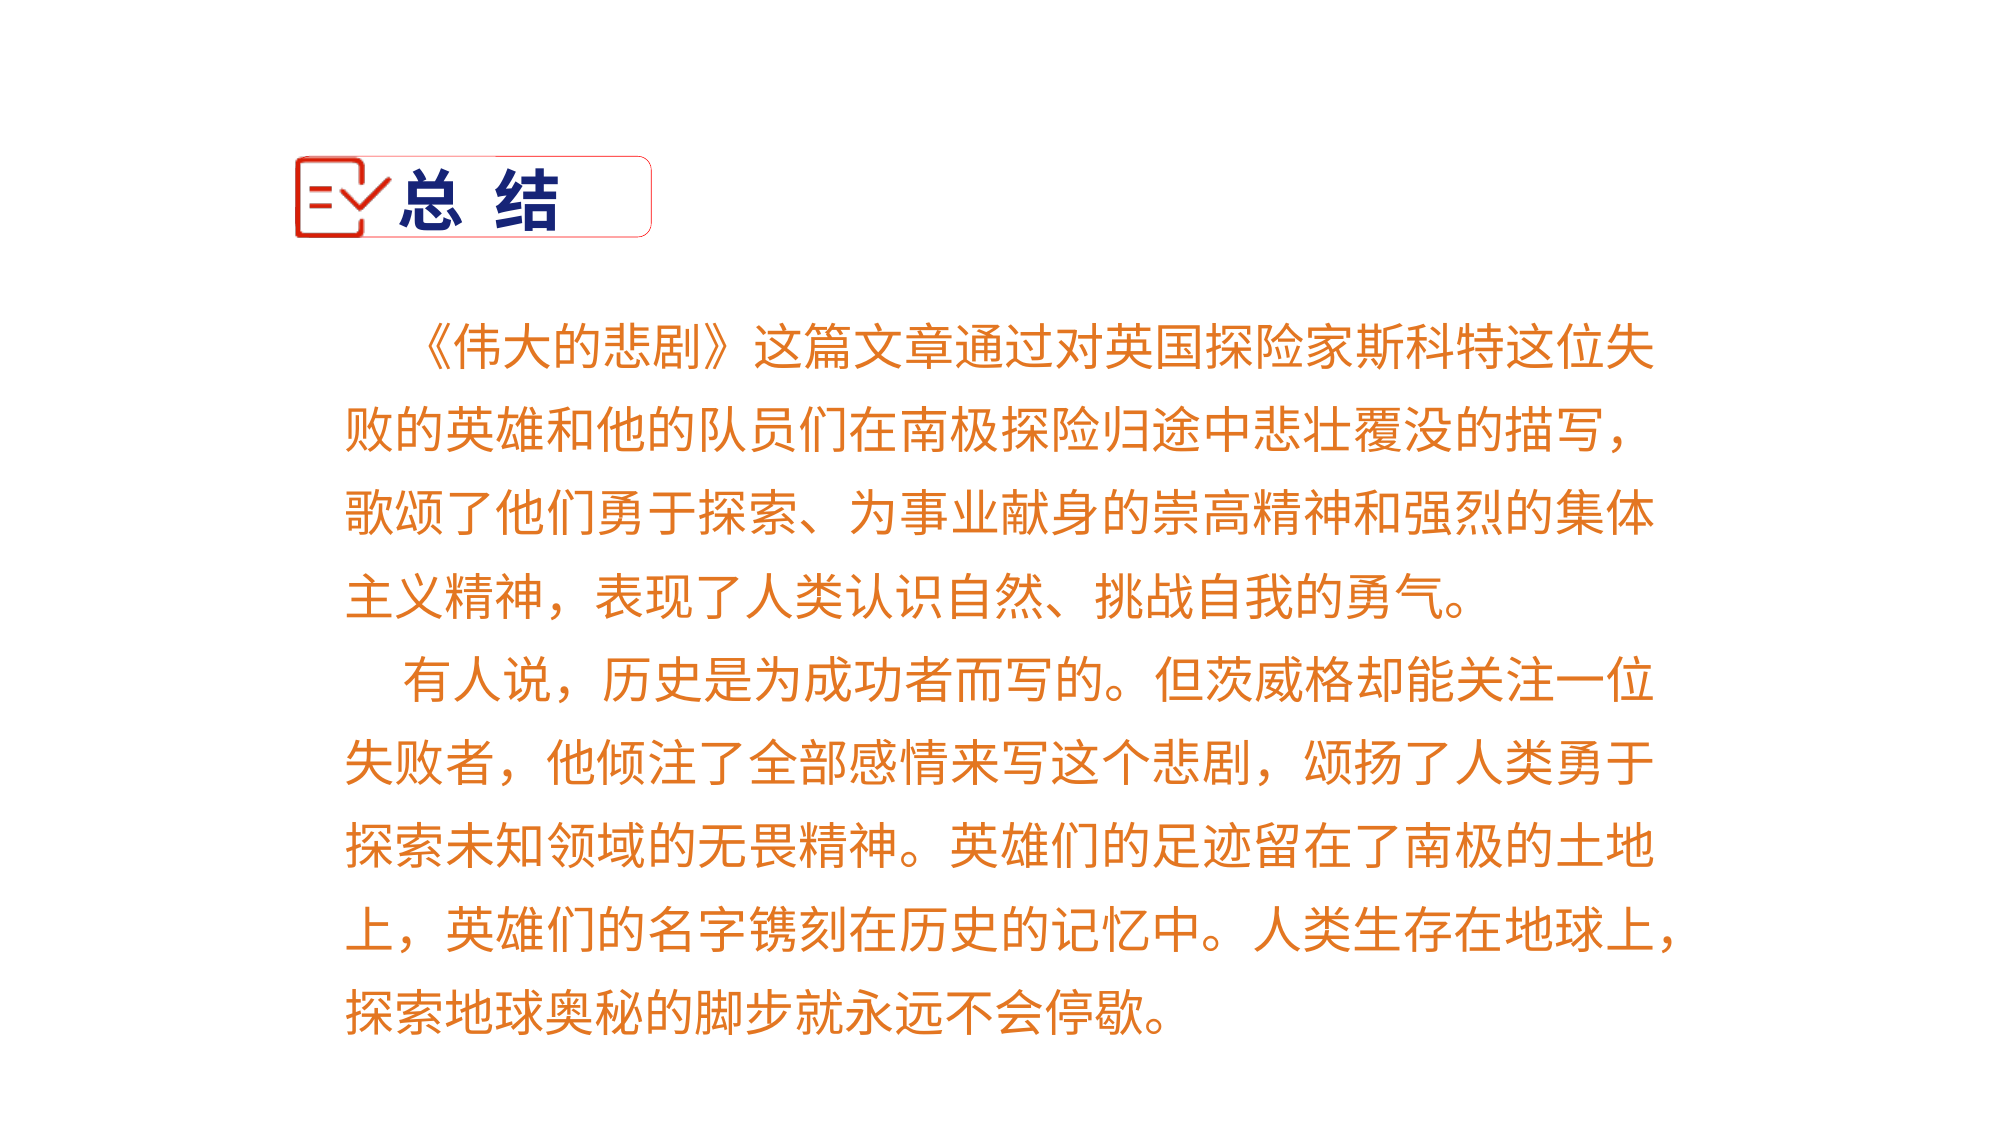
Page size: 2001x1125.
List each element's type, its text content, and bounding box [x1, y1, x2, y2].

text_box 总 结 [398, 151, 658, 247]
list 《伟大的悲剧》这篇文章通过对英国探险家斯科特这位失败的英雄和他的队员们在南极探险归途中悲壮覆没的描写，歌颂了他们勇于探索、为事业献身的崇高精神和强烈的集体主义精神，表现了人类认识自然、挑战自我的勇气。 有人说，历史是为成功者而写的。但茨威格却能关注一位失败者，他倾注了全部感情来写这个悲剧，颂扬了人类勇于探索未知领域的无畏精神。英雄们的足迹留在了南极的土地上，英雄们的名字镌刻在历史的记忆中。人类生存在地球上，探索地球奥秘的脚步就永远不会停歇。 [333, 286, 1667, 1066]
picture [288, 143, 398, 253]
